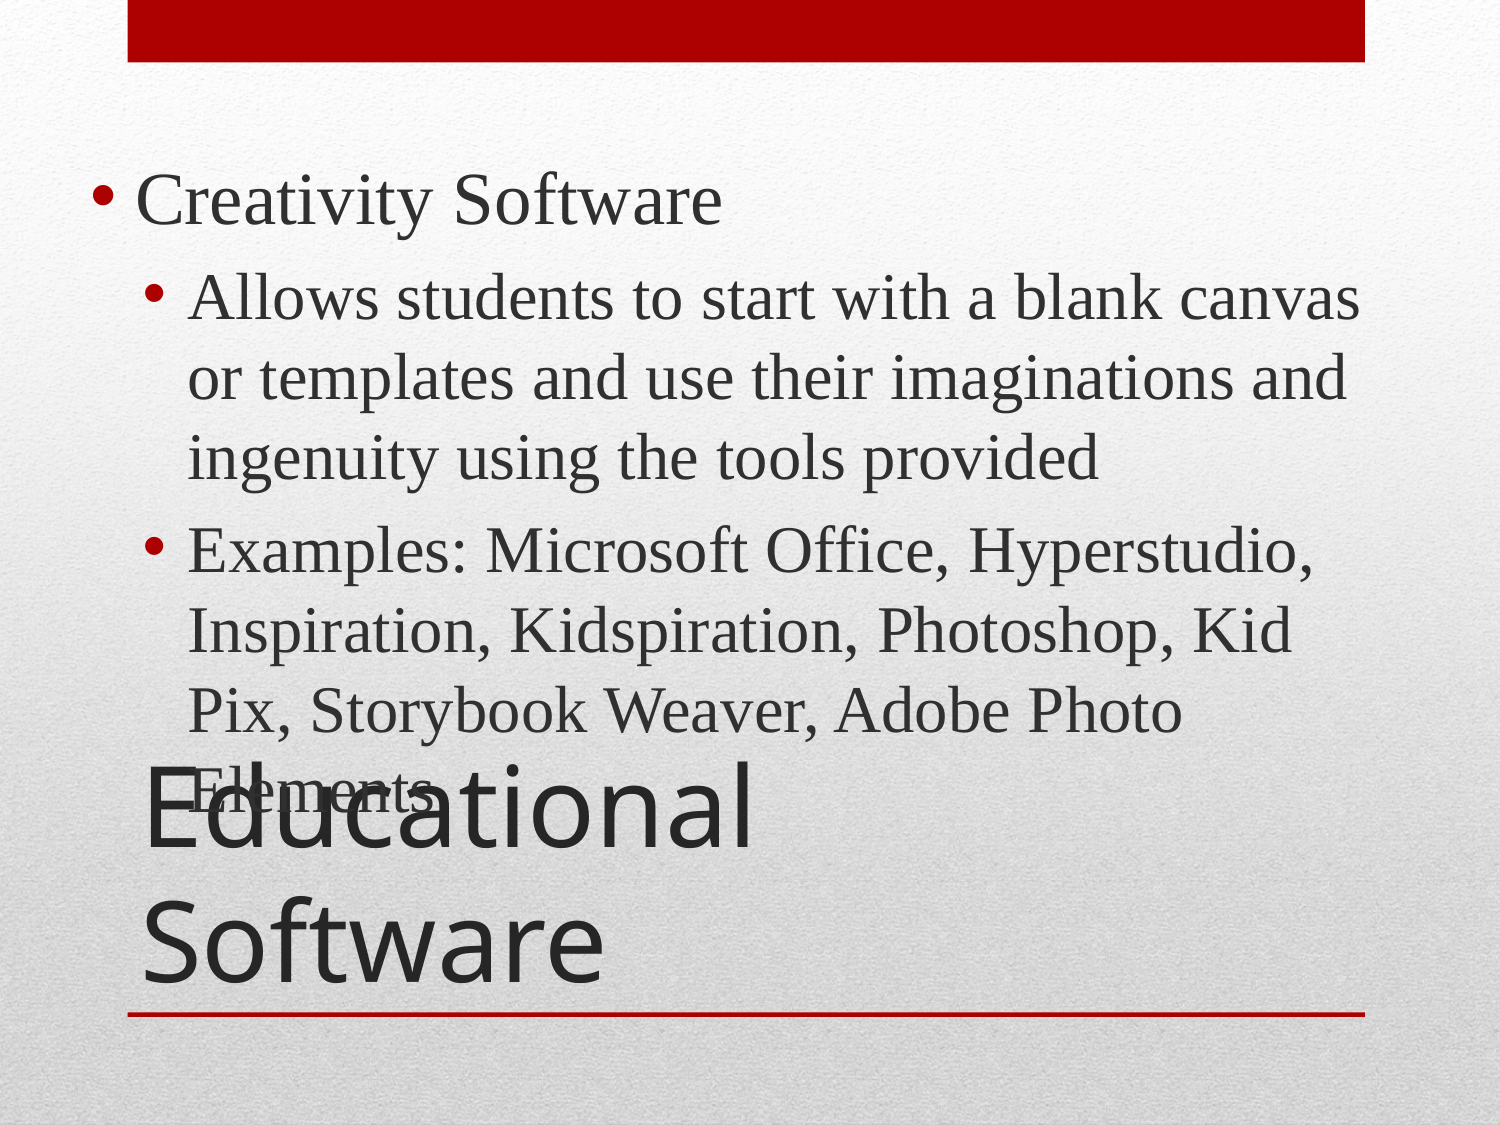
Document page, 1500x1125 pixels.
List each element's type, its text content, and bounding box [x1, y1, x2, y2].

list Creativity Software Allows students to start with a blank canvas or templates and use their imaginations and ingenuity using the tools provided Examples: Microsoft Office, Hyperstudio, Inspiration, Kidspiration, Photoshop, Kid Pix, Storybook Weaver, Adobe Photo Elements [75, 112, 1413, 863]
title Educational Software [125, 863, 1238, 1013]
